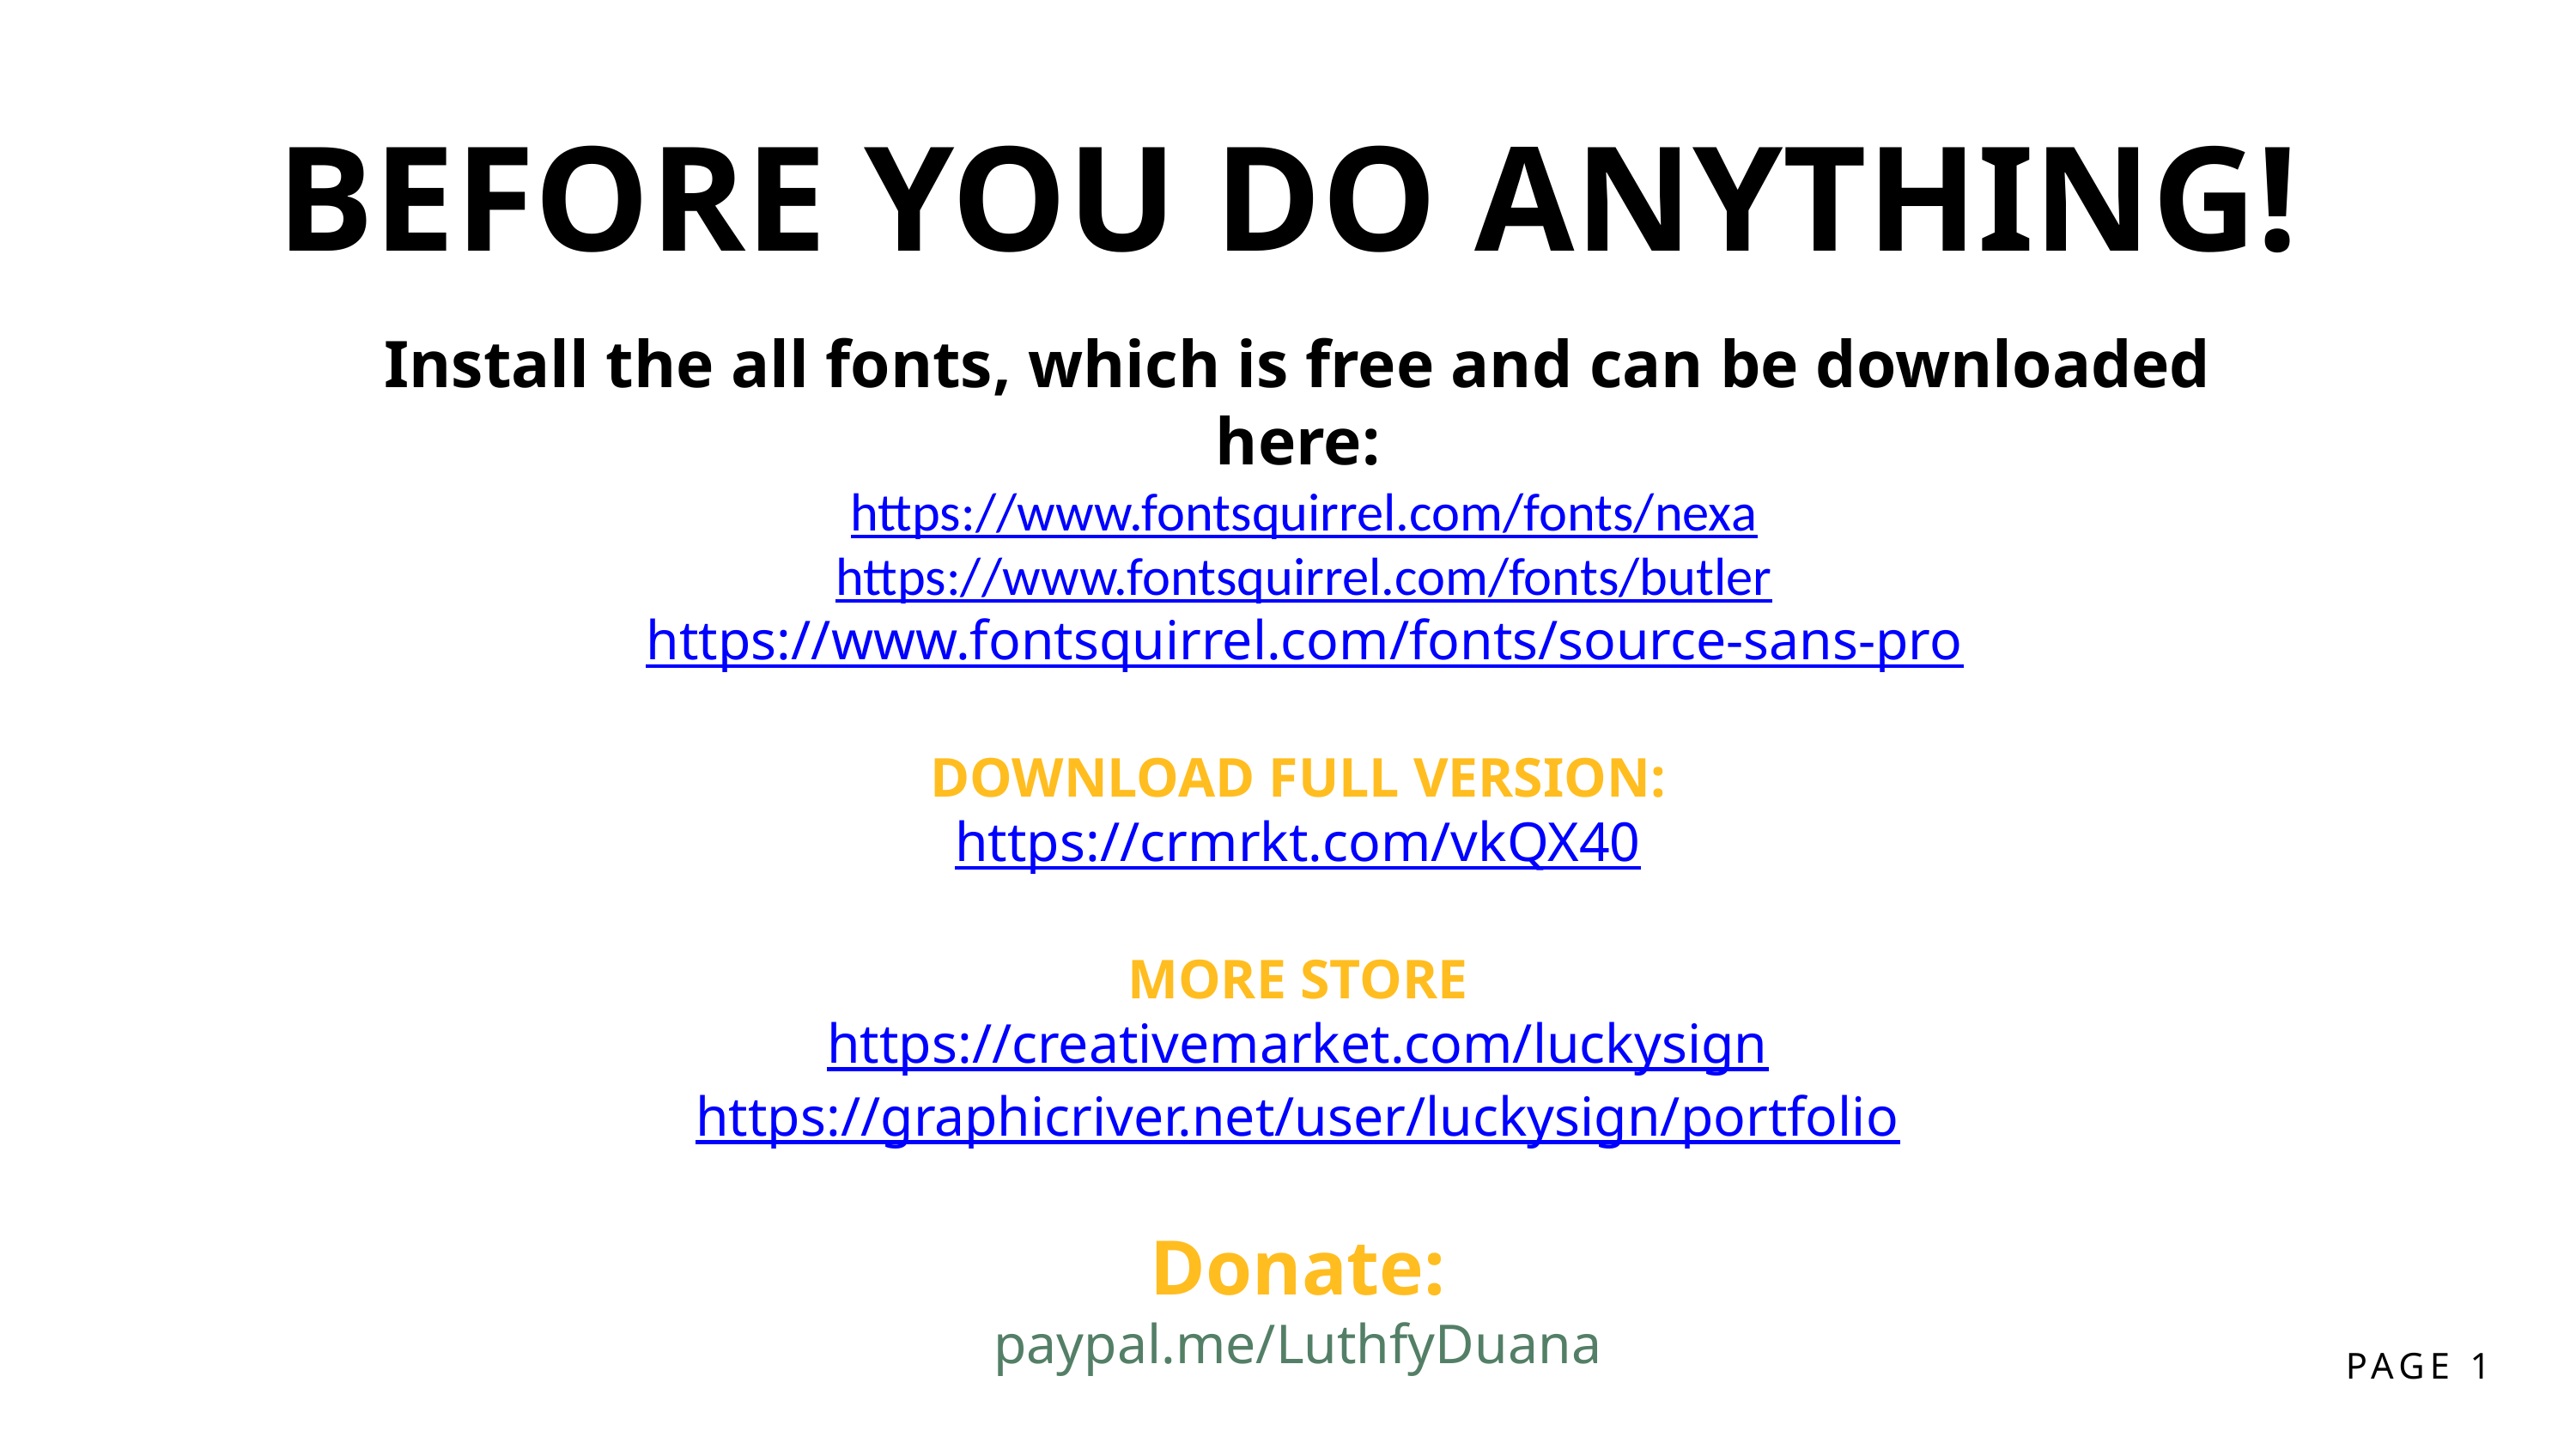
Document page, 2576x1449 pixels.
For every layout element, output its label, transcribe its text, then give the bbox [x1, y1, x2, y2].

text_box BEFORE YOU DO ANYTHING! [192, 118, 2383, 293]
text_box Install the all fonts, which is free and can be downloaded here: https://www.fontsquirrel.com/fonts/nexa https://www.fontsquirrel.com/fonts/butler https://www.fontsquirrel.com/fonts/source-sans-pro DOWNLOAD FULL VERSION: https://crmrkt.com/vkQX40 MORE STORE https://creativemarket.com/luckysign https://graphicriver.net/user/luckysign/portfolio Donate: paypal.me/LuthfyDuana [365, 317, 2231, 1381]
